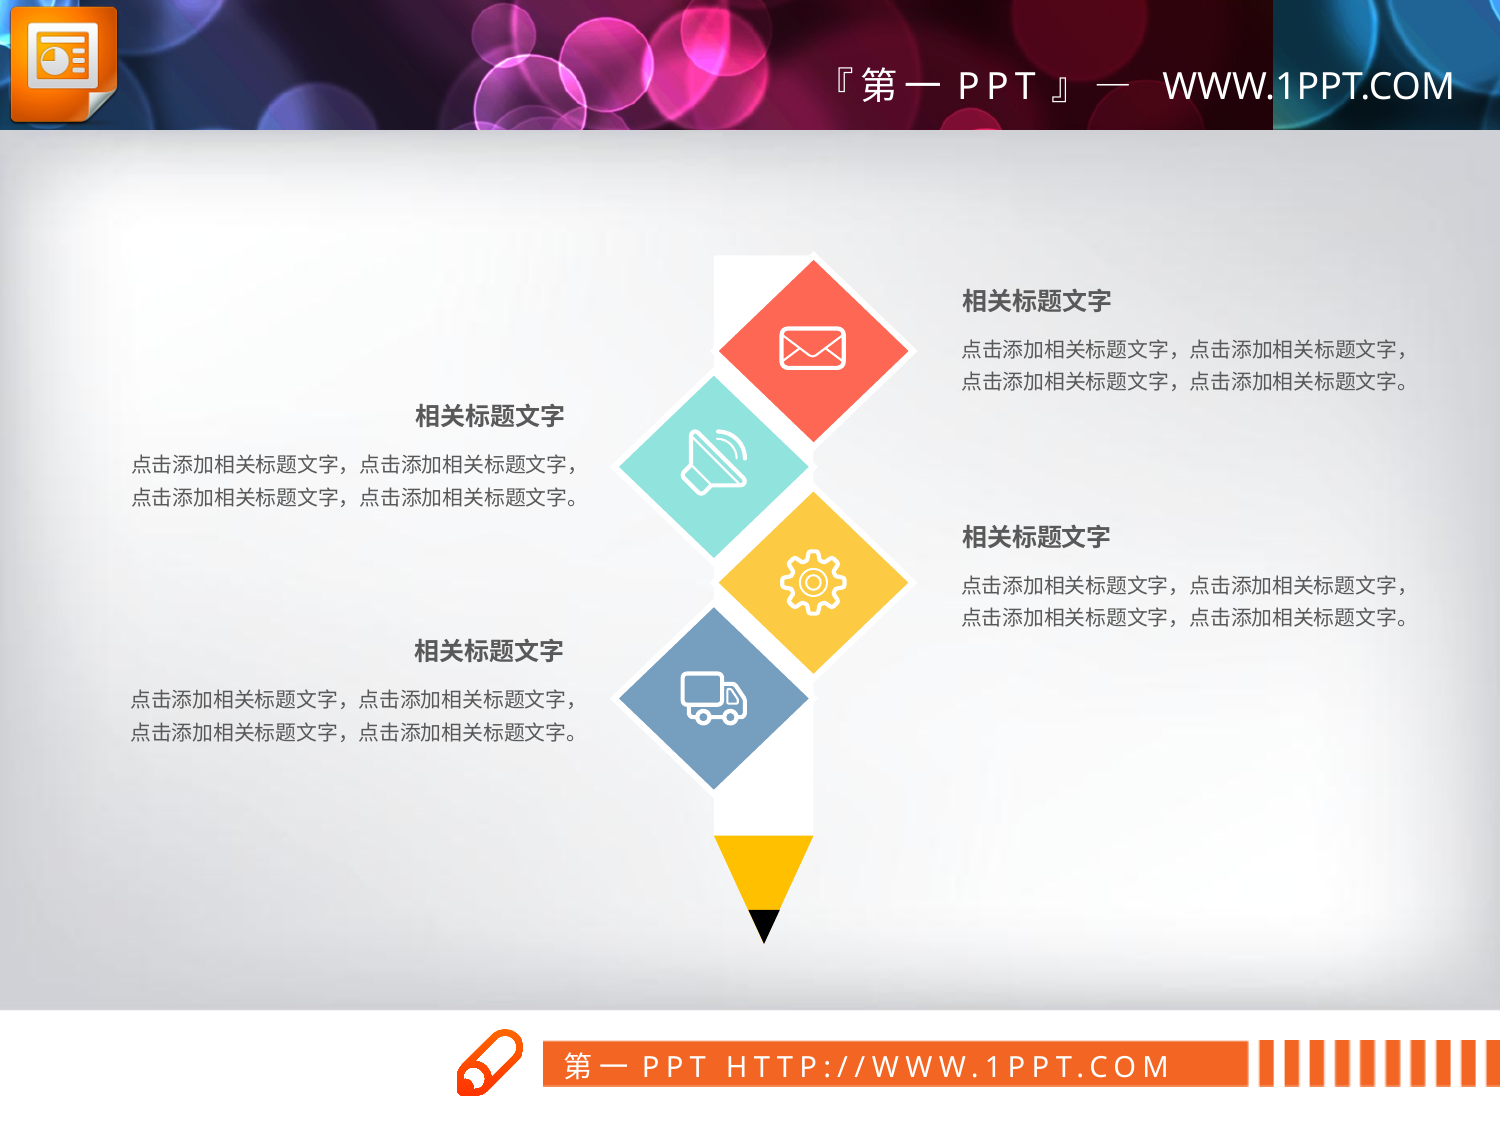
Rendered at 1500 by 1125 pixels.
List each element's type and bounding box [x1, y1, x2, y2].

text_box [713, 803, 814, 945]
picture [0, 0, 1500, 1012]
text_box [713, 486, 914, 679]
text_box [713, 255, 914, 447]
text_box [100, 384, 583, 515]
text_box [614, 370, 814, 563]
text_box [614, 602, 814, 795]
text_box [946, 268, 1427, 400]
text_box [100, 618, 582, 750]
text_box [946, 504, 1426, 636]
picture [543, 1040, 1500, 1087]
